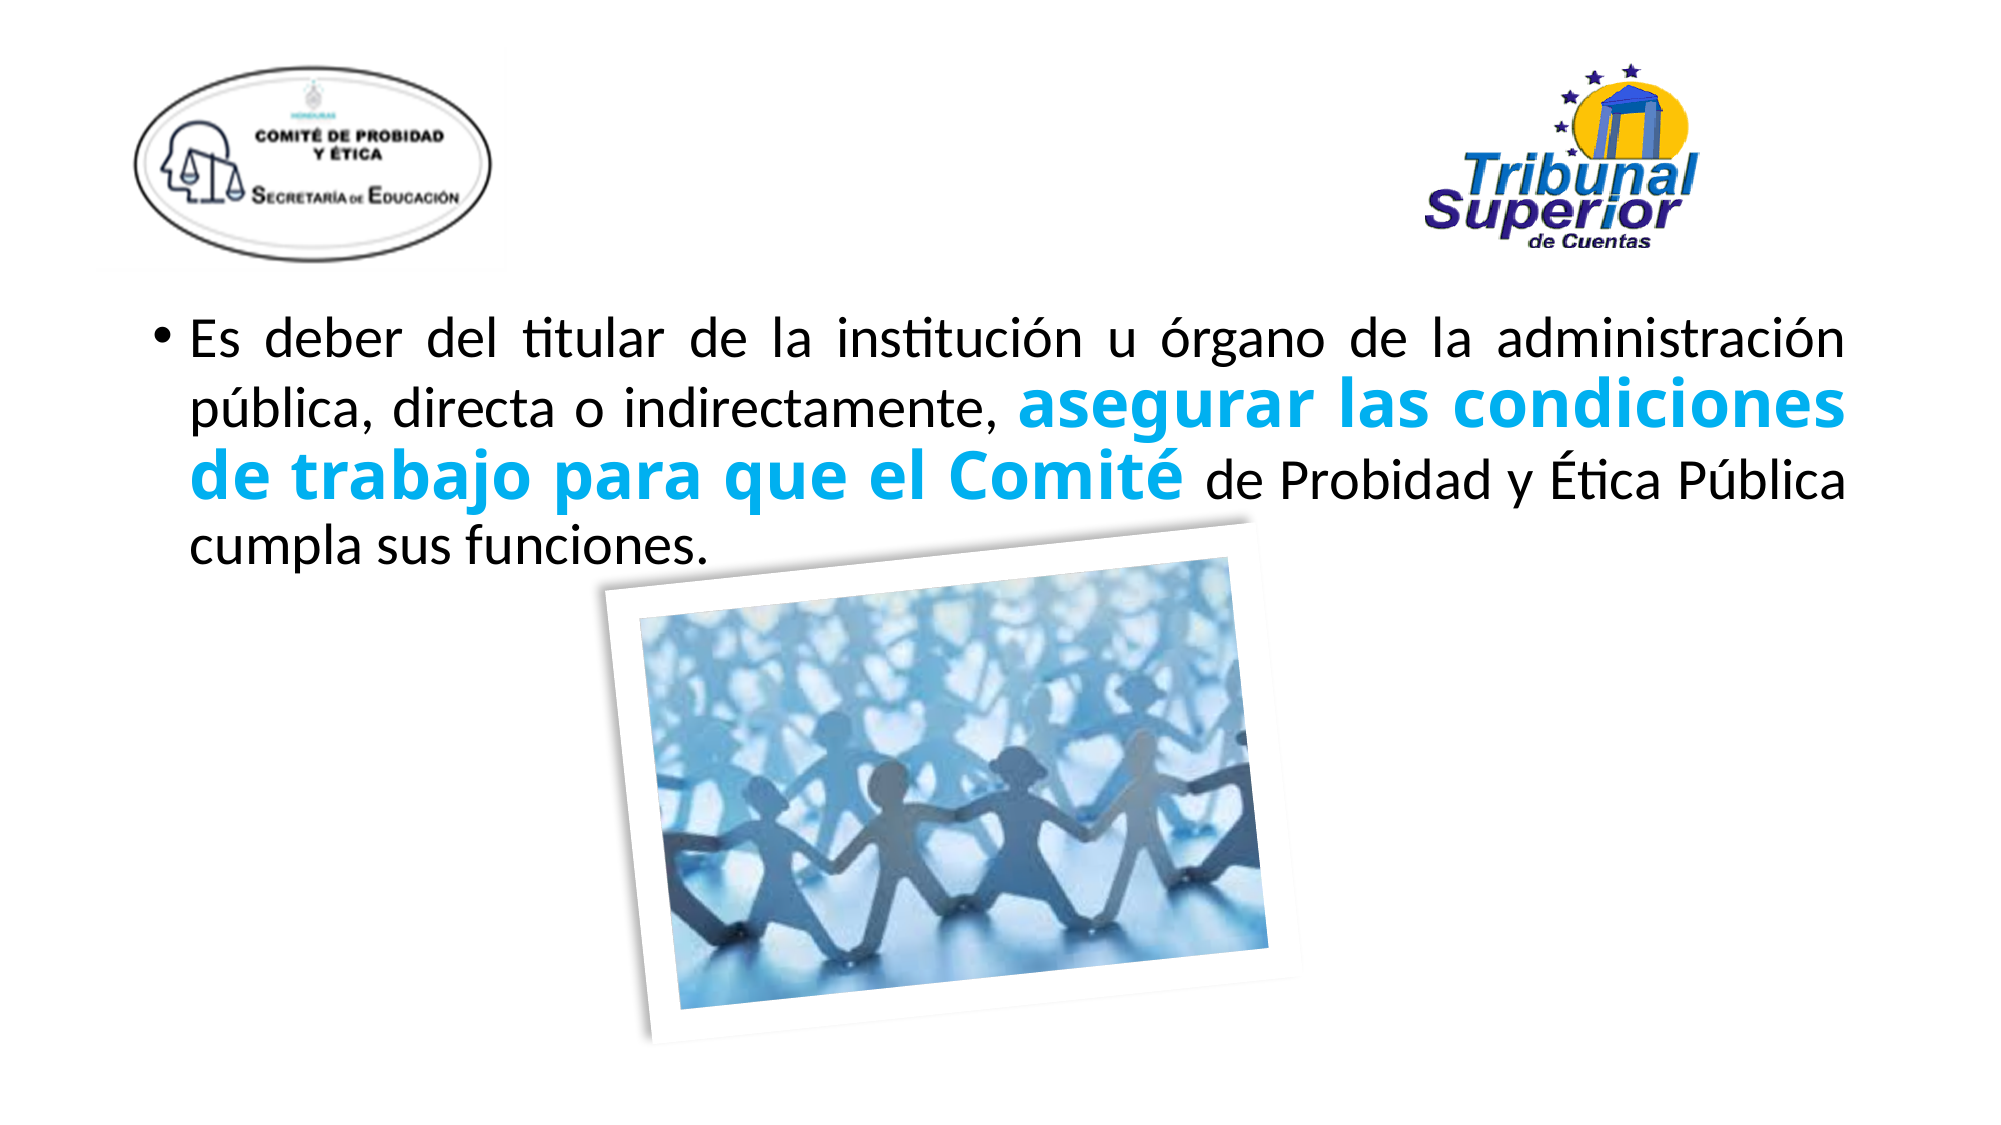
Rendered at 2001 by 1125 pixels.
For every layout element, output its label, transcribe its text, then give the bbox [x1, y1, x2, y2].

picture [96, 47, 508, 273]
picture [1425, 63, 1700, 248]
list Es deber del titular de la institución u órgano de la administración pública, directa o indirectamente, asegurar las condiciones de trabajo para que el Comité de Probidad y Ética Pública cumpla sus funciones. [137, 299, 1863, 1014]
picture [641, 558, 1268, 1009]
